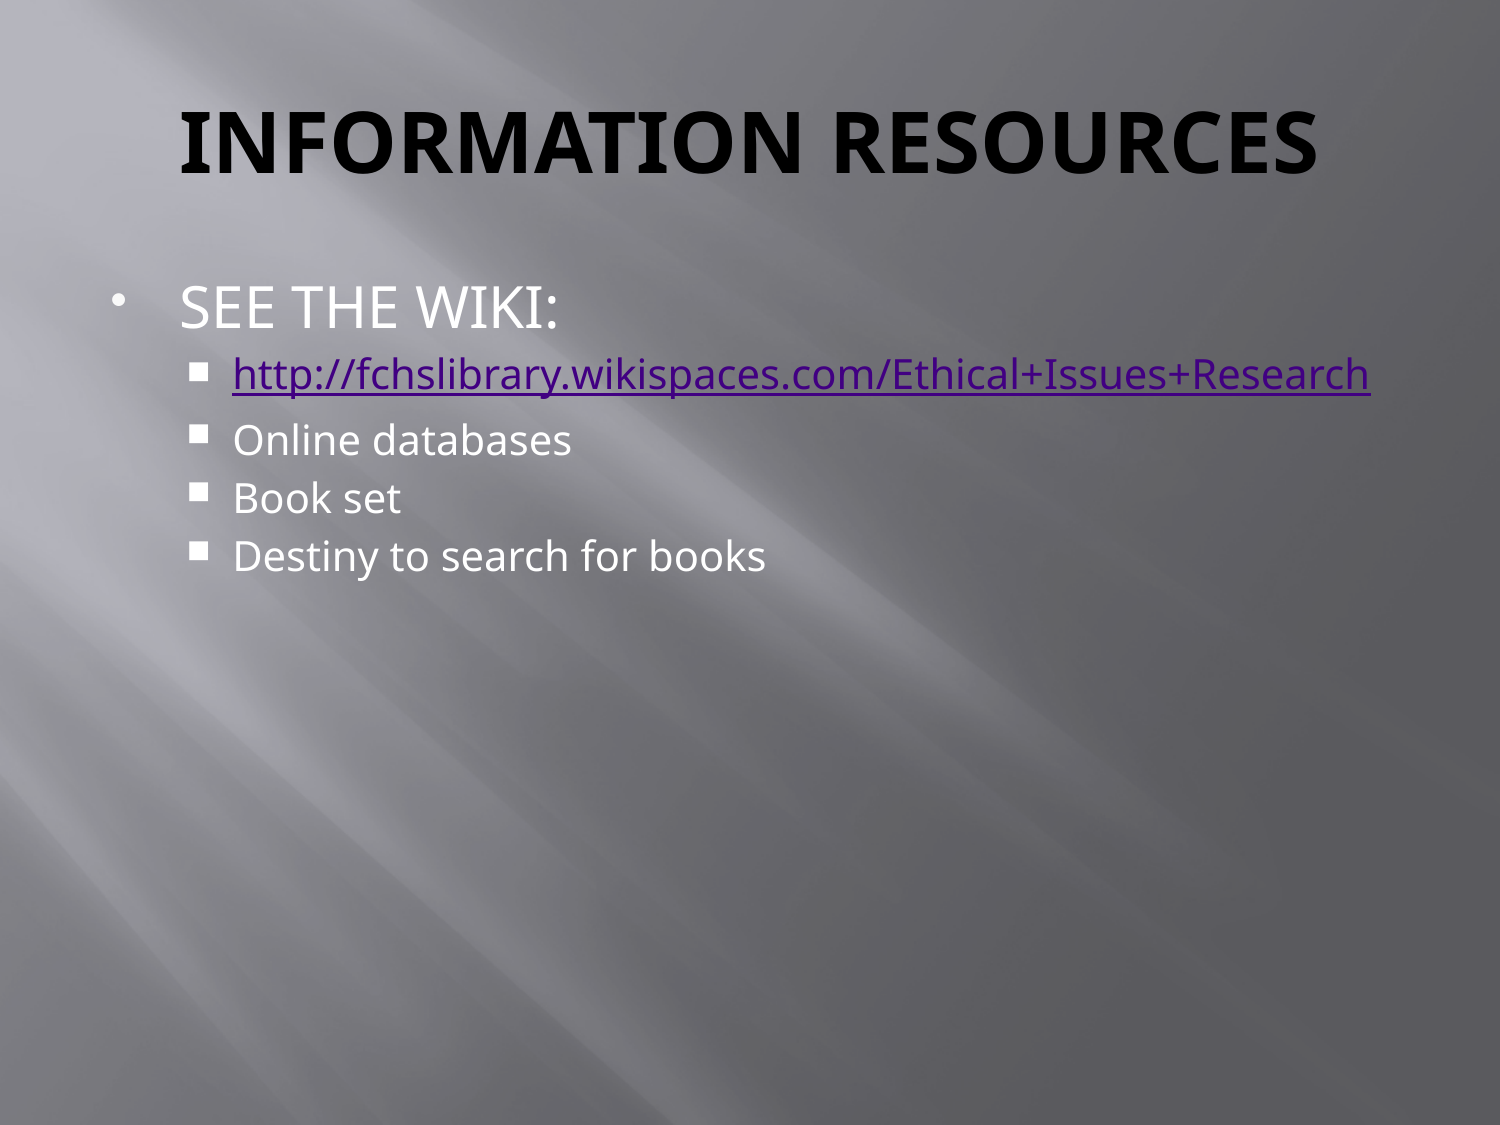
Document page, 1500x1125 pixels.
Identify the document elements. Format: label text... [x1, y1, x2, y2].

list SEE THE WIKI: http://fchslibrary.wikispaces.com/Ethical+Issues+Research Online databases Book set Destiny to search for books [75, 262, 1425, 1035]
title INFORMATION RESOURCES [75, 45, 1425, 233]
